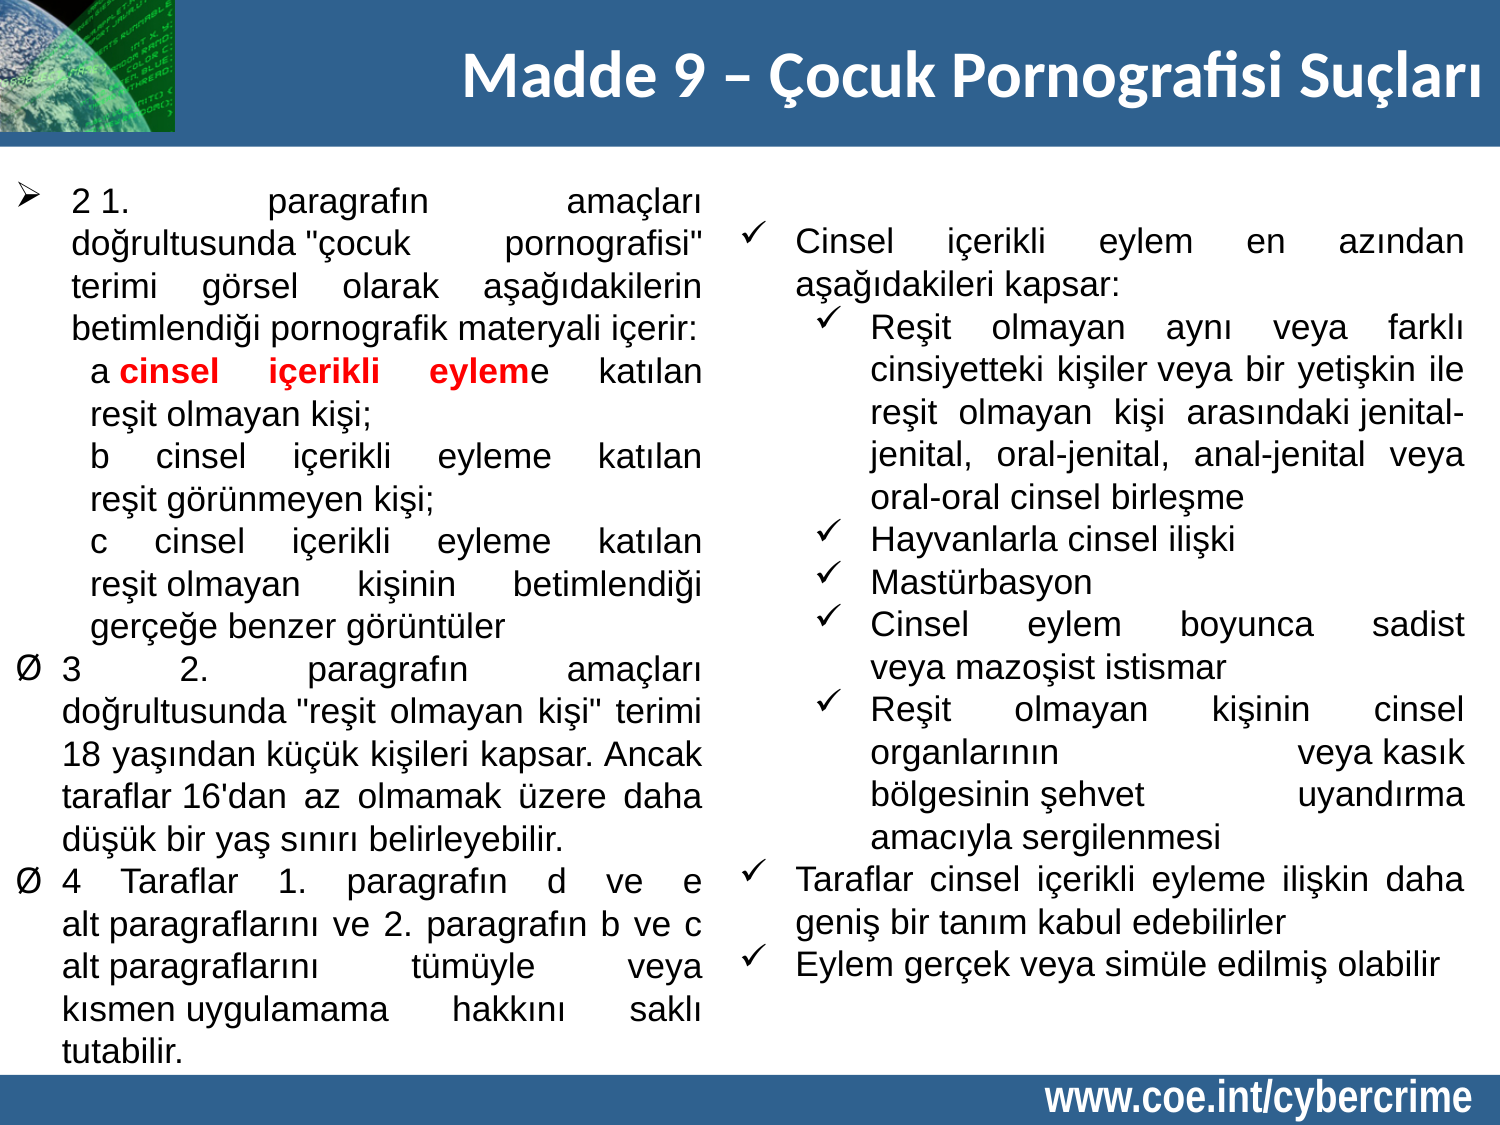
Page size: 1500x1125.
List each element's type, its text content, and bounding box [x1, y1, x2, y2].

text_box [0, 1073, 1030, 1125]
picture [0, 0, 175, 132]
text_box 2 1. paragrafın amaçları doğrultusunda "çocuk pornografisi" terimi görsel olarak aşağıdakilerin betimlendiği pornografik materyali içerir: a cinsel içerikli eyleme katılan reşit olmayan kişi; b cinsel içerikli eyleme katılan reşit görünmeyen kişi; c cinsel içerikli eyleme katılan reşit olmayan kişinin betimlendiği gerçeğe benzer görüntüler 3 2. paragrafın amaçları doğrultusunda "reşit olmayan kişi" terimi 18 yaşından küçük kişileri kapsar. Ancak taraflar 16'dan az olmamak üzere daha düşük bir yaş sınırı belirleyebilir. 4 Taraflar 1. paragrafın d ve e alt paragraflarını ve 2. paragrafın b ve c alt paragraflarını tümüyle veya kısmen uygulamama hakkını saklı tutabilir. [0, 170, 718, 1079]
text_box www.coe.int/cybercrime [1030, 1059, 1500, 1125]
text_box Madde 9 – Çocuk Pornografisi Suçları [0, 0, 1500, 149]
text_box Cinsel içerikli eylem en azından aşağıdakileri kapsar: Reşit olmayan aynı veya farklı cinsiyetteki kişiler veya bir yetişkin ile reşit olmayan kişi arasındaki jenital-jenital, oral-jenital, anal-jenital veya oral-oral cinsel birleşme Hayvanlarla cinsel ilişki Mastürbasyon Cinsel eylem boyunca sadist veya mazoşist istismar Reşit olmayan kişinin cinsel organlarının veya kasık bölgesinin şehvet uyandırma amacıyla sergilenmesi Taraflar cinsel içerikli eyleme ilişkin daha geniş bir tanım kabul edebilirler Eylem gerçek veya simüle edilmiş olabilir [724, 211, 1480, 992]
